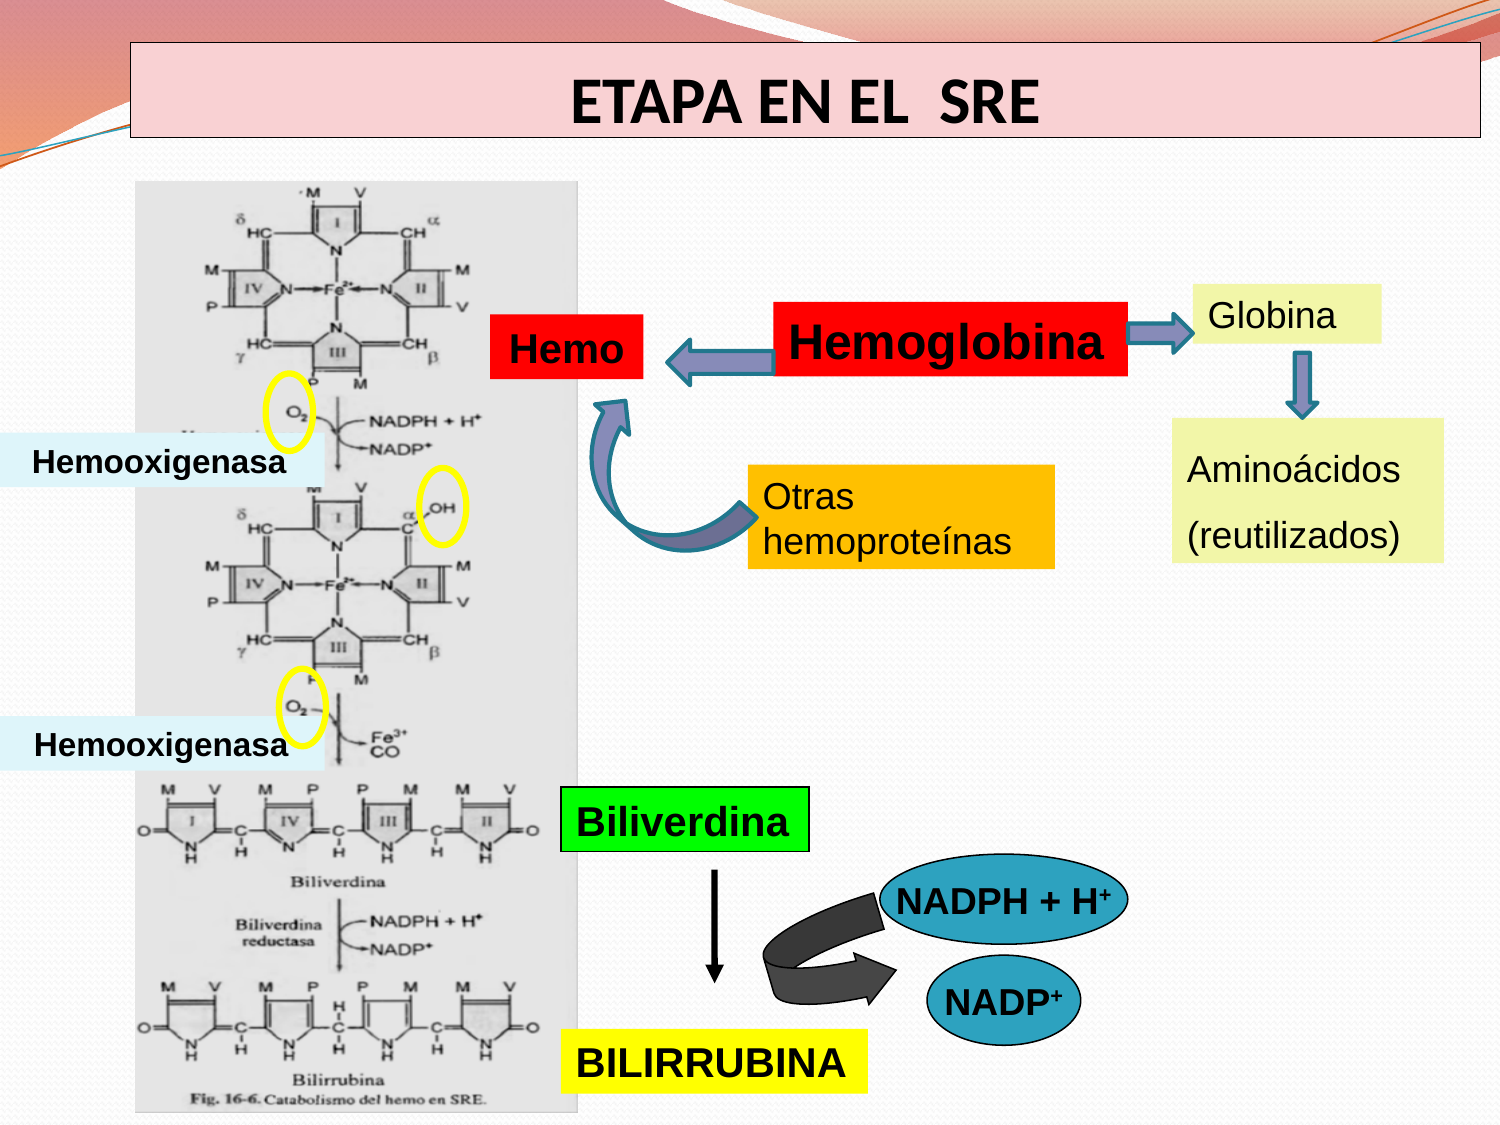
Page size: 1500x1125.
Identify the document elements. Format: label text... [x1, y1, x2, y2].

text_box NADPH + H+ [879, 854, 1128, 945]
text_box [589, 398, 759, 553]
text_box Biliverdina [584, 786, 809, 852]
text_box BILIRRUBINA [584, 1028, 868, 1094]
text_box Hemooxigenasa [0, 432, 128, 488]
text_box [763, 893, 897, 1005]
text_box Globina [1192, 283, 1382, 344]
text_box Hemo [584, 314, 644, 380]
text_box [665, 337, 776, 388]
text_box [708, 869, 721, 984]
title ETAPA EN EL SRE [130, 42, 1481, 138]
text_box Hemooxigenasa [0, 716, 128, 771]
picture [135, 181, 578, 1114]
text_box NADP+ [927, 955, 1081, 1046]
text_box Aminoácidos (reutilizados) [1172, 417, 1444, 564]
text_box [1285, 350, 1320, 420]
text_box [1125, 311, 1196, 355]
text_box Hemoglobina [773, 301, 1128, 377]
text_box Otras hemoproteínas [747, 464, 1055, 570]
